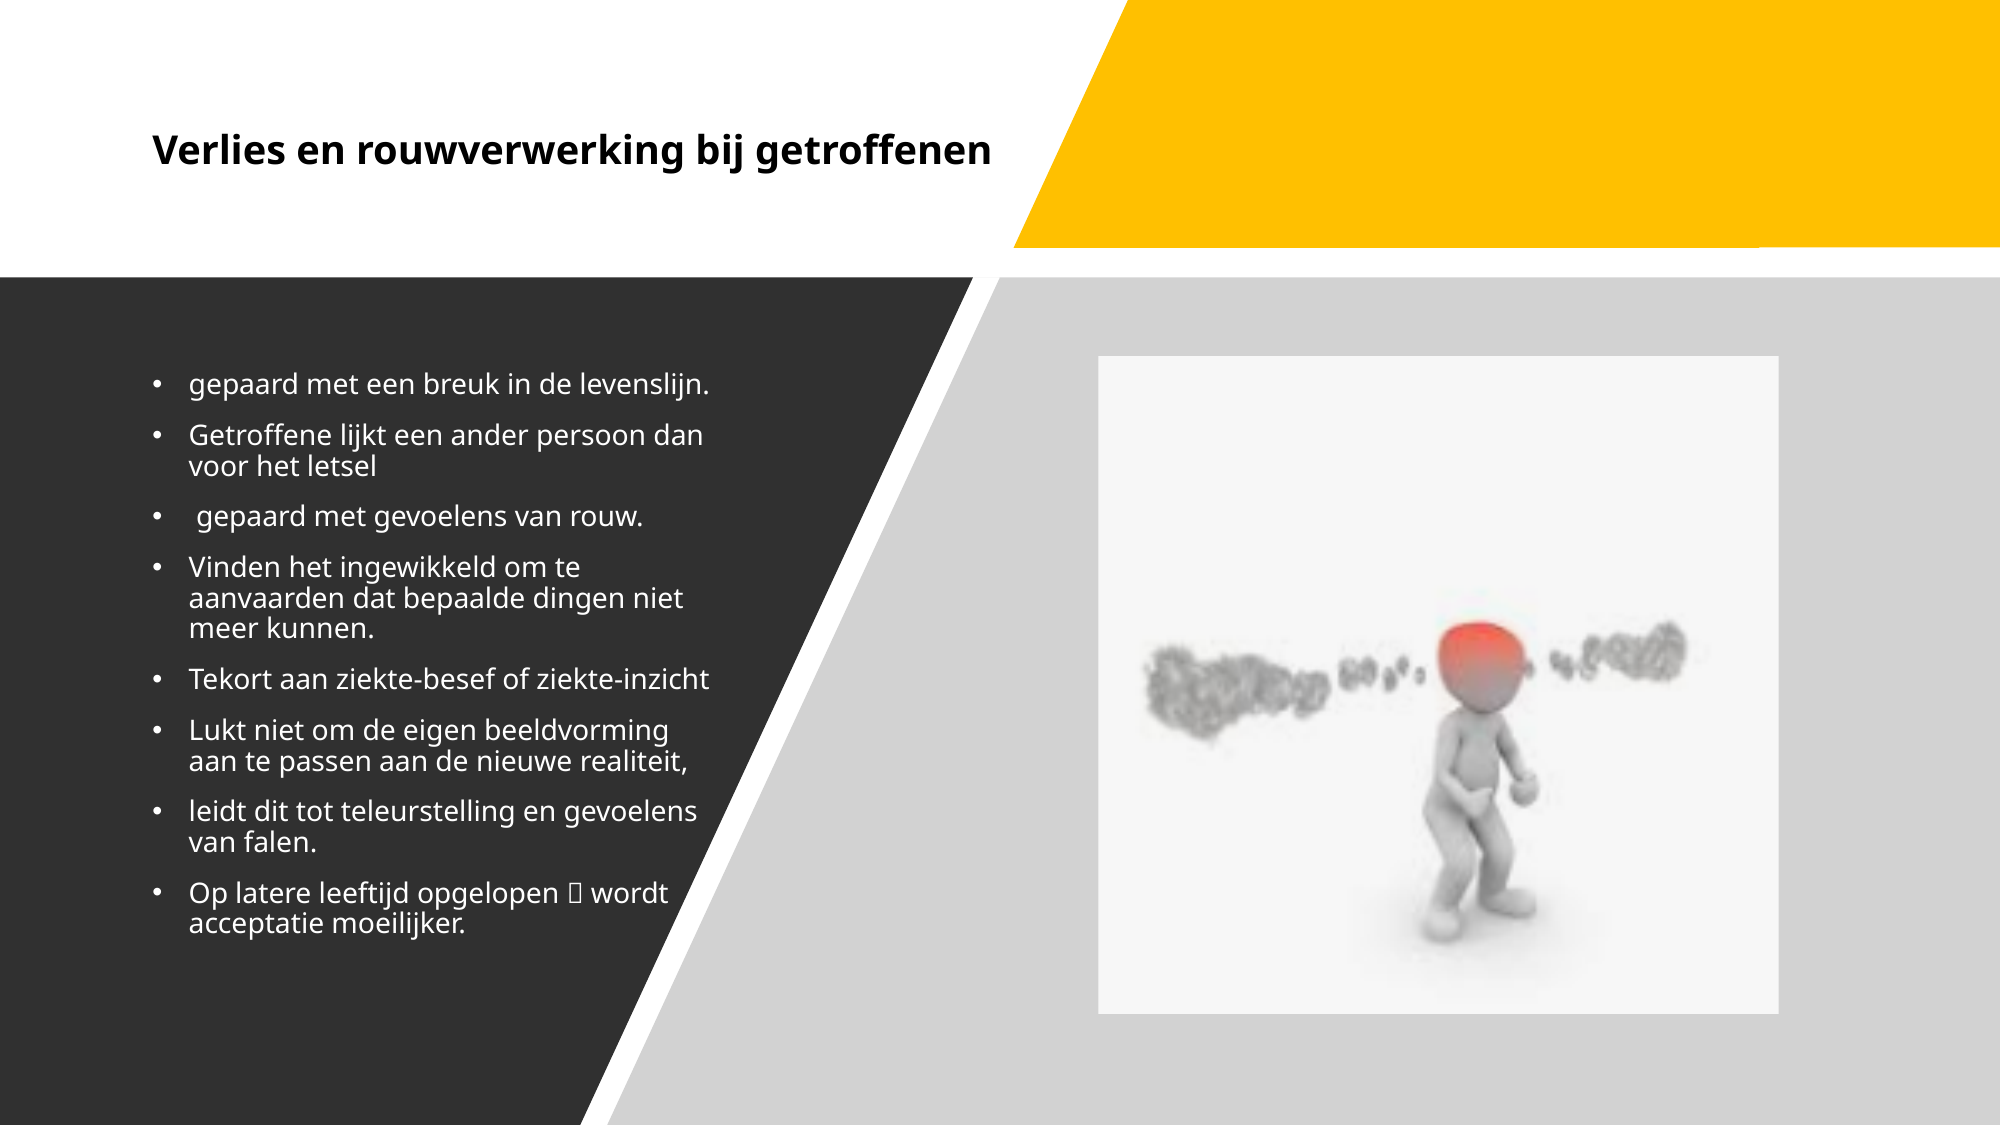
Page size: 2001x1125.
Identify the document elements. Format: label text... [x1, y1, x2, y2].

list gepaard met een breuk in de levenslijn. Getroffene lijkt een ander persoon dan voor het letsel gepaard met gevoelens van rouw. Vinden het ingewikkeld om te aanvaarden dat bepaalde dingen niet meer kunnen. Tekort aan ziekte-besef of ziekte-inzicht Lukt niet om de eigen beeldvorming aan te passen aan de nieuwe realiteit, leidt dit tot teleurstelling en gevoelens van falen. Op latere leeftijd opgelopen  wordt acceptatie moeilijker. [137, 356, 729, 954]
text_box [1011, 0, 2000, 249]
text_box [606, 276, 2000, 1125]
picture [1098, 356, 1779, 1014]
title Verlies en rouwverwerking bij getroffenen [137, 59, 1014, 248]
text_box [0, 276, 975, 1125]
